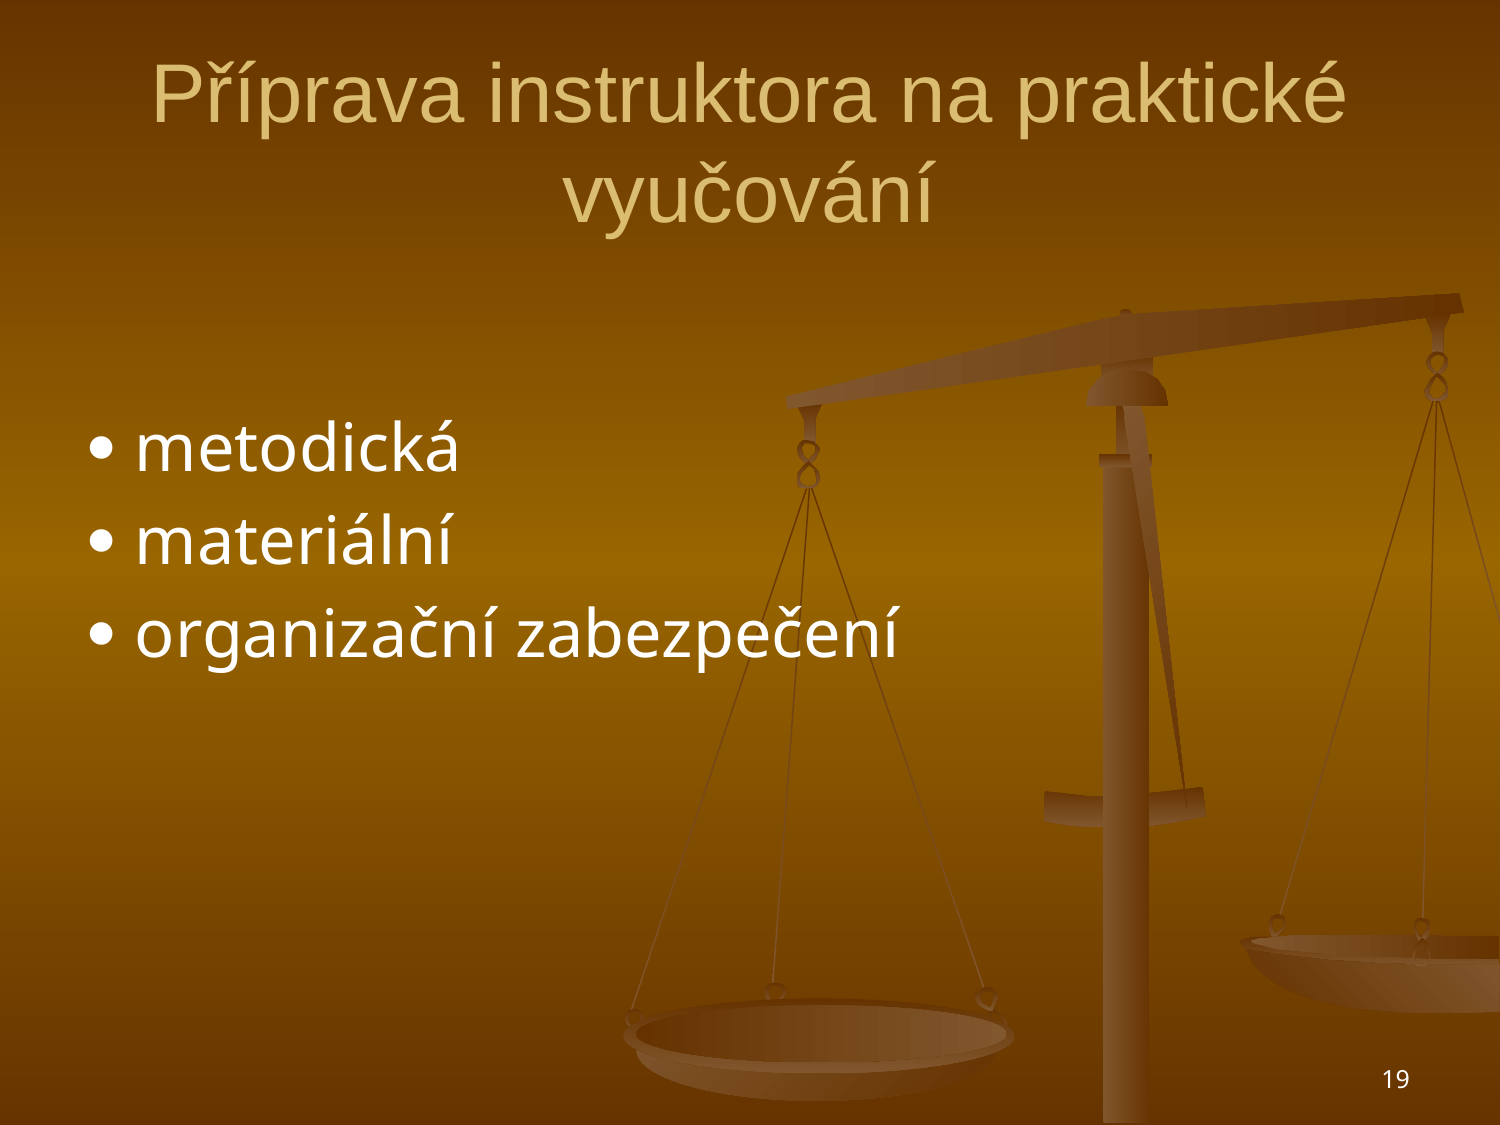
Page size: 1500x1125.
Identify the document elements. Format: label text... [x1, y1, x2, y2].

slide_number 19 [1074, 1029, 1426, 1106]
title Příprava instruktora na praktické vyučování [74, 45, 1426, 234]
list  metodická  materiální  organizační zabezpečení [74, 396, 1426, 1006]
